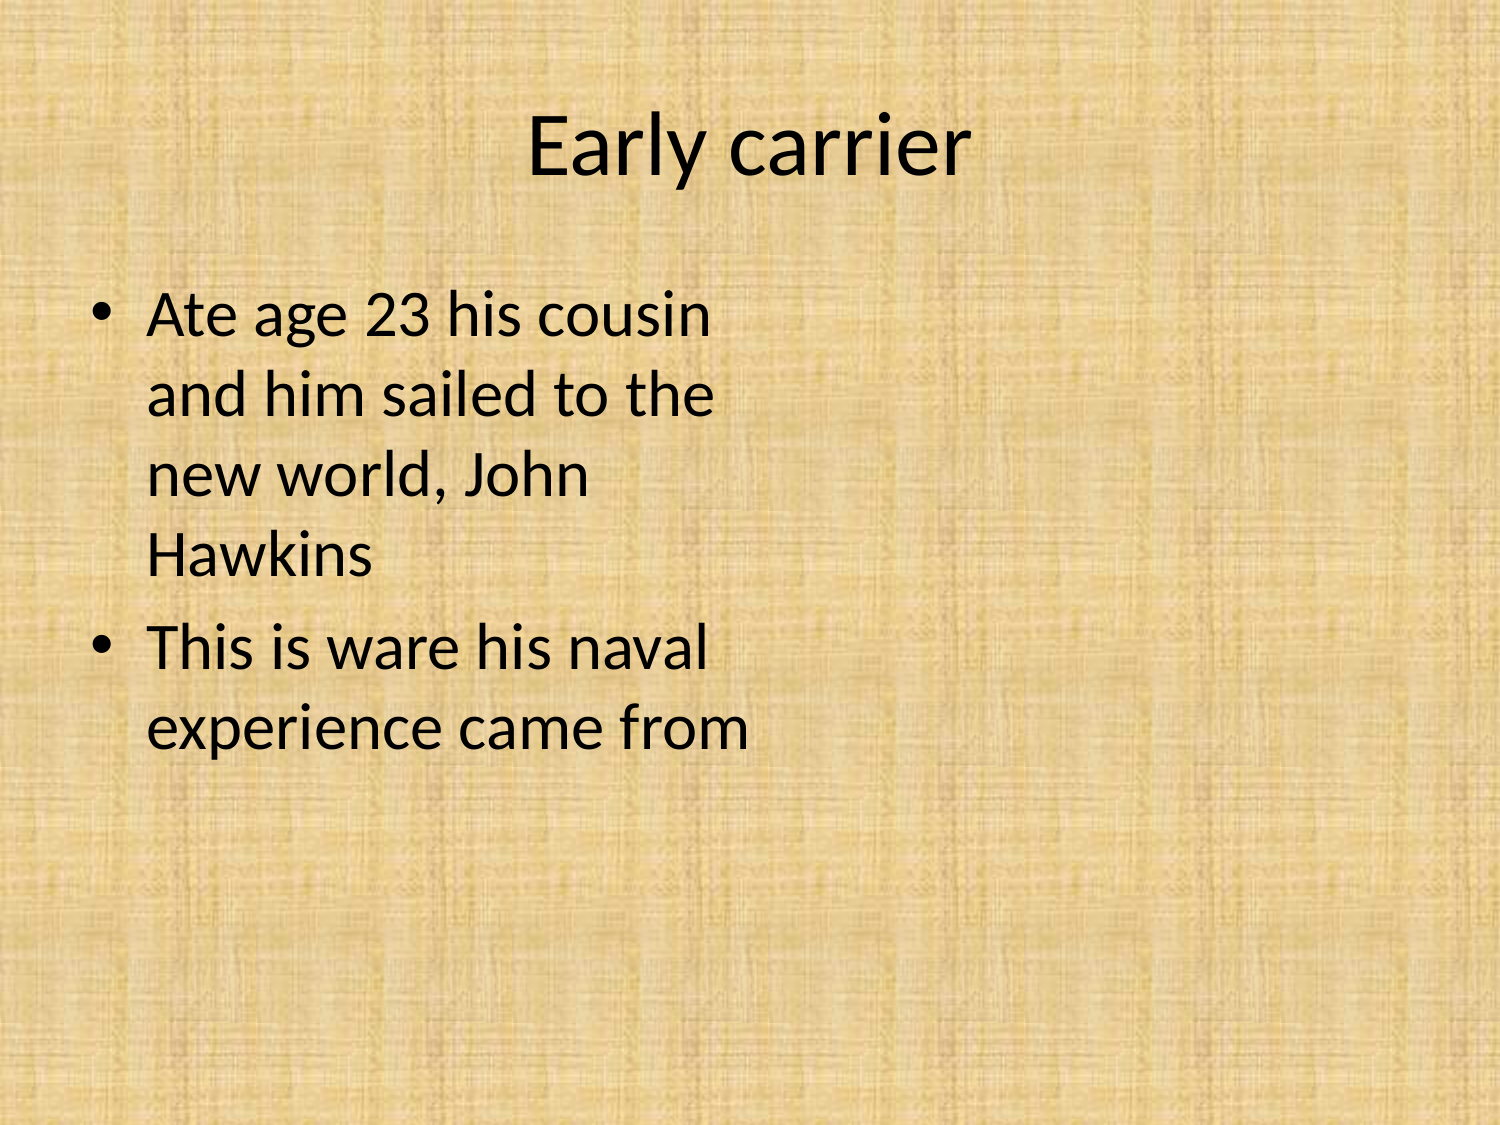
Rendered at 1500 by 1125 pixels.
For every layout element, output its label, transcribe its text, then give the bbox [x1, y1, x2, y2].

list Ate age 23 his cousin and him sailed to the new world, John Hawkins This is ware his naval experience came from [75, 262, 788, 1005]
title Early carrier [75, 45, 1425, 233]
picture [0, 0, 1500, 1125]
